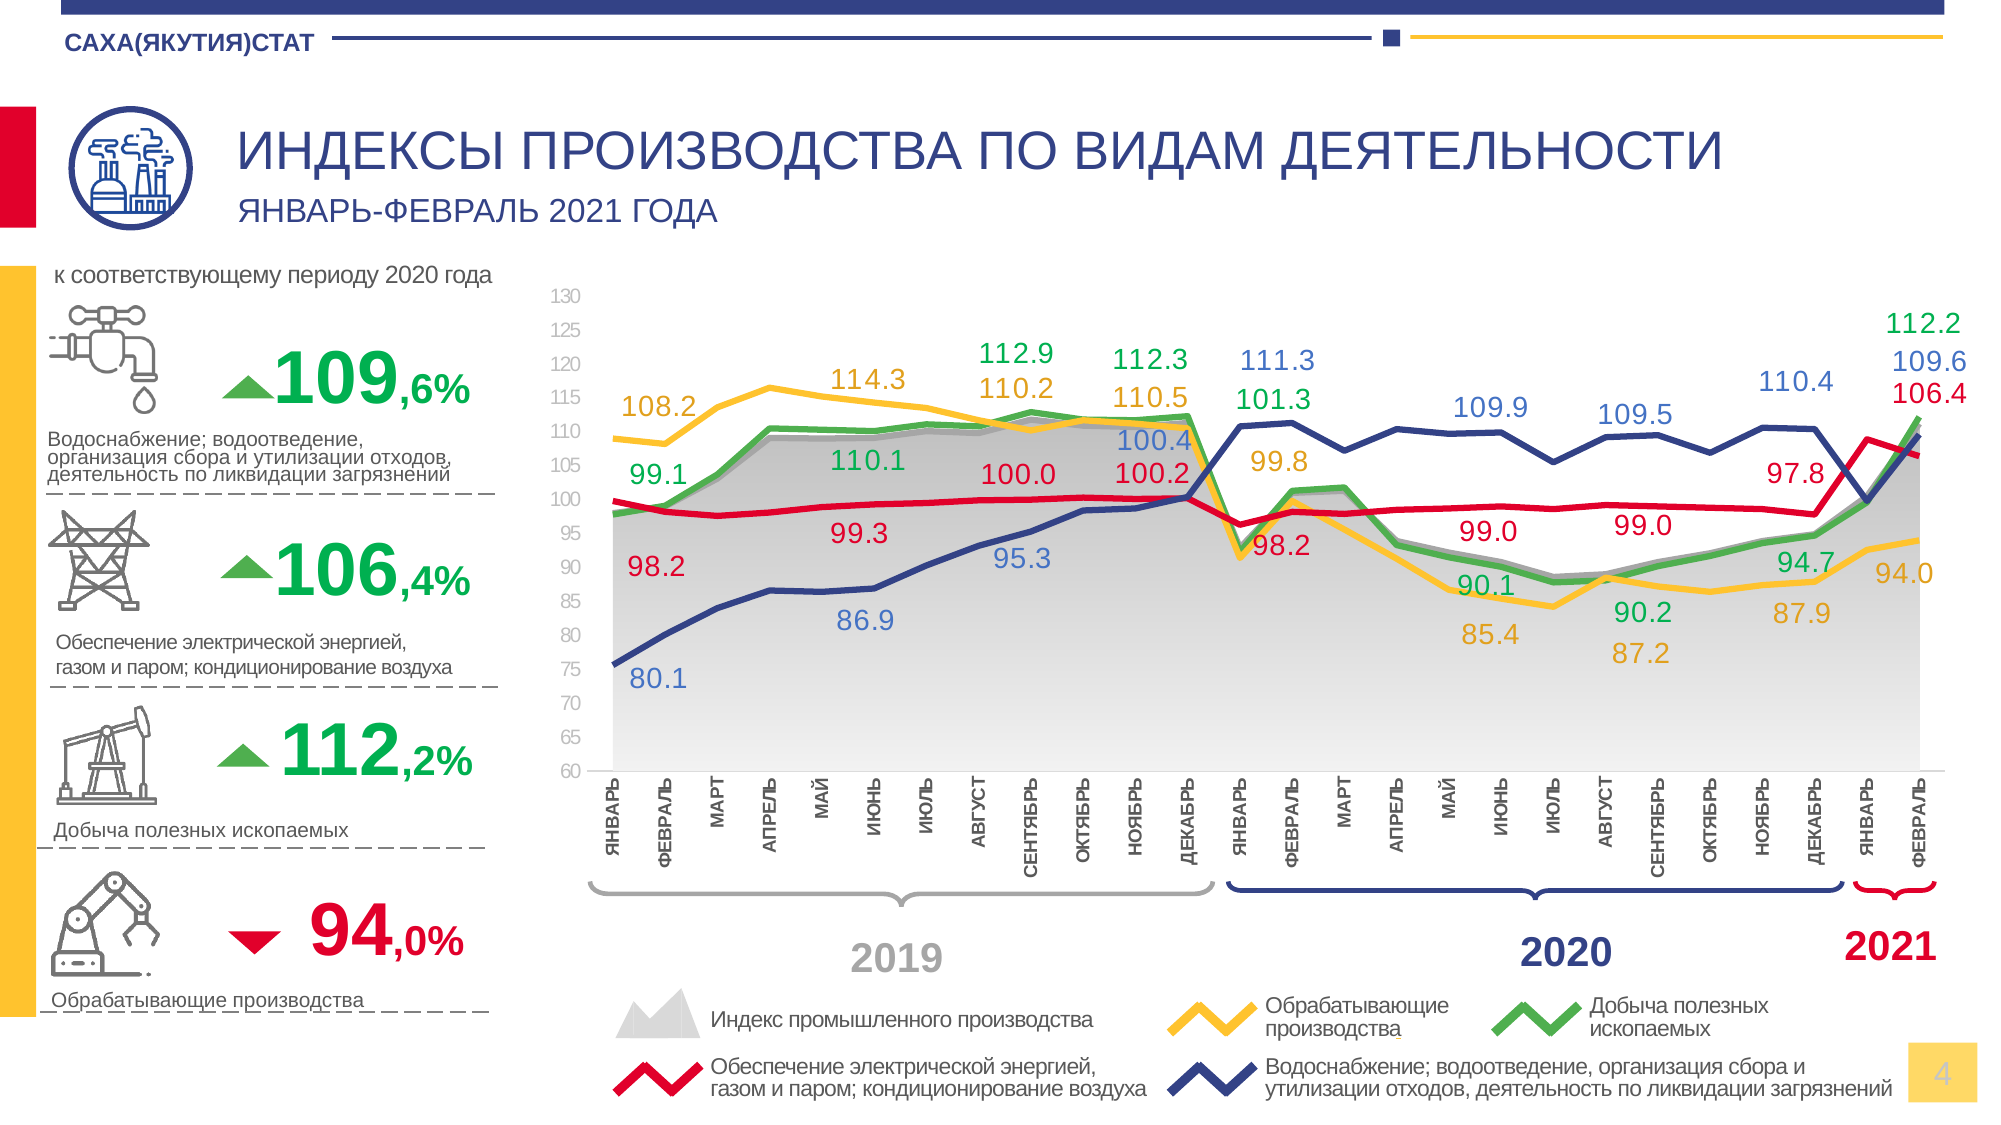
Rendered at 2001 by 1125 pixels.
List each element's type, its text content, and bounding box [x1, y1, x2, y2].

picture [44, 506, 153, 614]
text_box 112,2% [265, 693, 488, 798]
chart [518, 264, 2000, 911]
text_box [71, 109, 190, 228]
picture [49, 305, 158, 414]
text_box Обеспечение электрической энергией, газом и паром; кондиционирование воздуха [40, 620, 468, 686]
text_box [236, 29, 1943, 116]
text_box [225, 930, 284, 956]
slide_number 4 [1939, 1042, 1978, 1103]
text_box ЯНВАРЬ-ФЕВРАЛЬ 2021 ГОДА [222, 181, 1327, 228]
picture [51, 869, 160, 978]
text_box САХА(ЯКУТИЯ)СТАТ [47, 17, 332, 65]
text_box 2021 [1812, 911, 1970, 977]
text_box 2019 [818, 923, 976, 988]
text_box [615, 988, 1939, 1110]
text_box к соответствующему периоду 2020 года [39, 251, 509, 297]
text_box 2020 [1487, 917, 1646, 982]
text_box Обрабатывающие производства [36, 979, 380, 1020]
picture [52, 701, 161, 809]
list ИНДЕКСЫ ПРОИЗВОДСТВА ПО ВИДАМ ДЕЯТЕЛЬНОСТИ [221, 107, 1939, 190]
text_box 109,6% [258, 320, 486, 426]
text_box Добыча полезных ископаемых [38, 809, 364, 847]
text_box 94,0% [294, 873, 480, 978]
text_box [217, 553, 277, 580]
text_box Водоснабжение; водоотведение, организация сбора и утилизации отходов, деятельность по ликвидации загрязнений [32, 425, 498, 493]
text_box 106,4% [259, 513, 486, 619]
text_box [218, 373, 258, 400]
text_box [213, 742, 273, 768]
